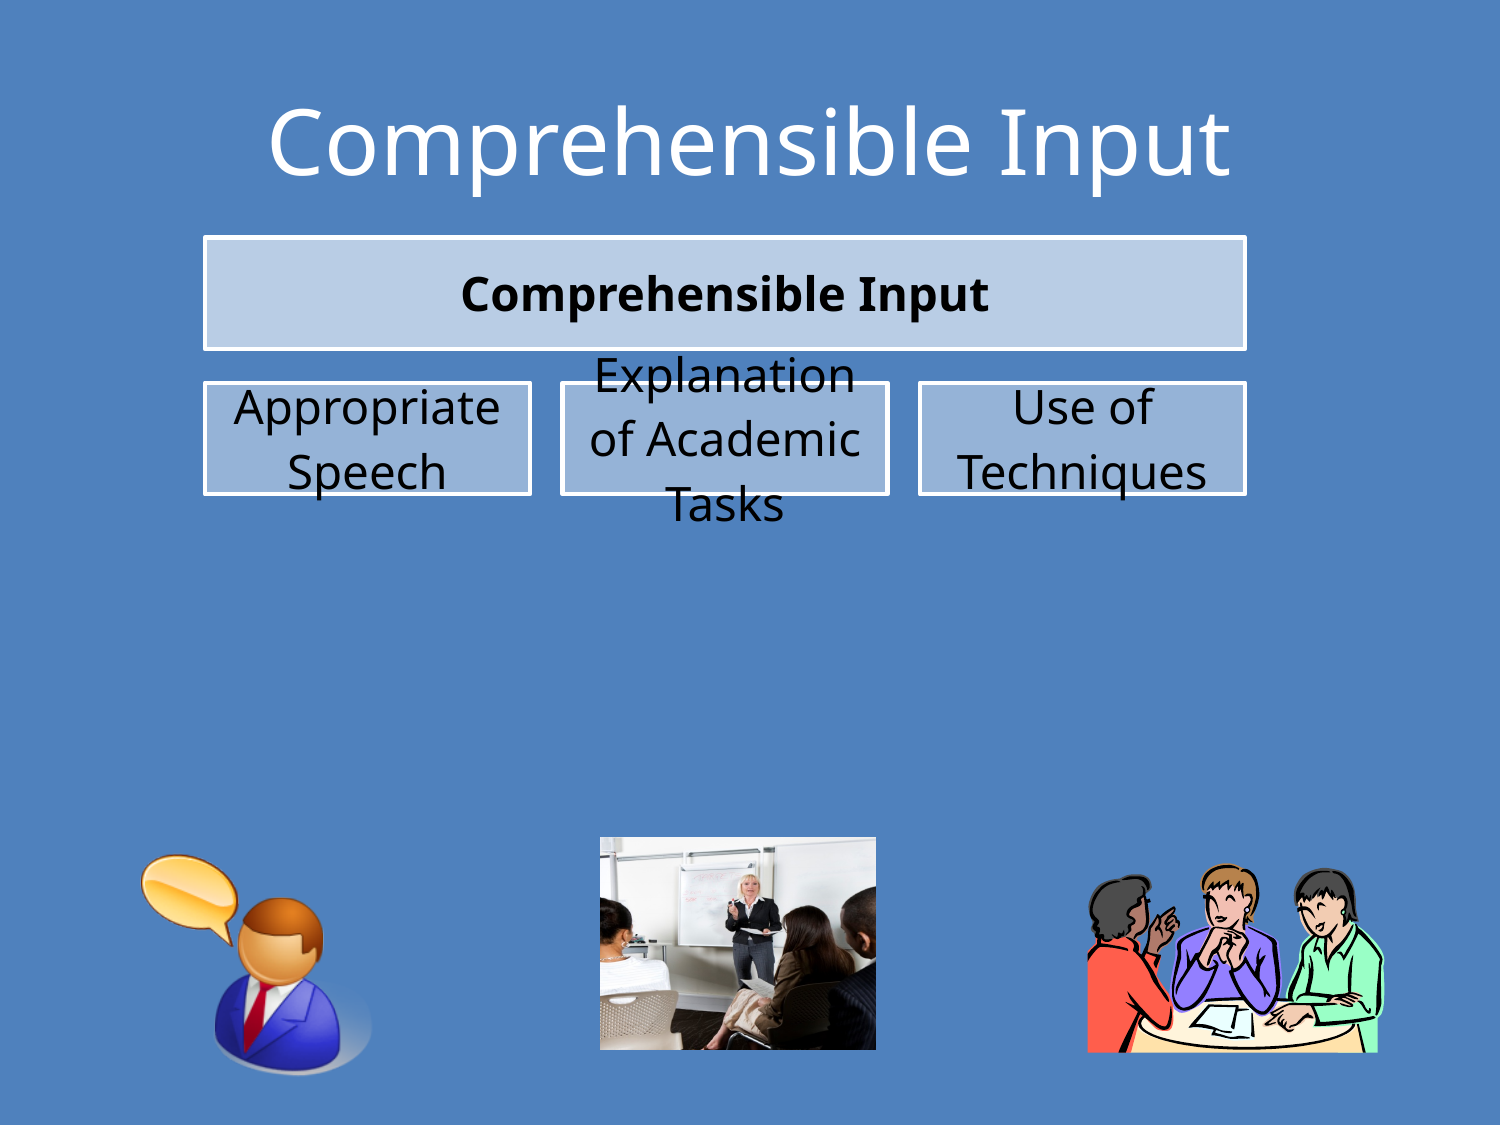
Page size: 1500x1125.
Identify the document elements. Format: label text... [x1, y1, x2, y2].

title Comprehensible Input [75, 45, 1425, 233]
picture [599, 837, 876, 1051]
picture [1087, 862, 1385, 1053]
picture [137, 843, 376, 1082]
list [74, 237, 1376, 931]
